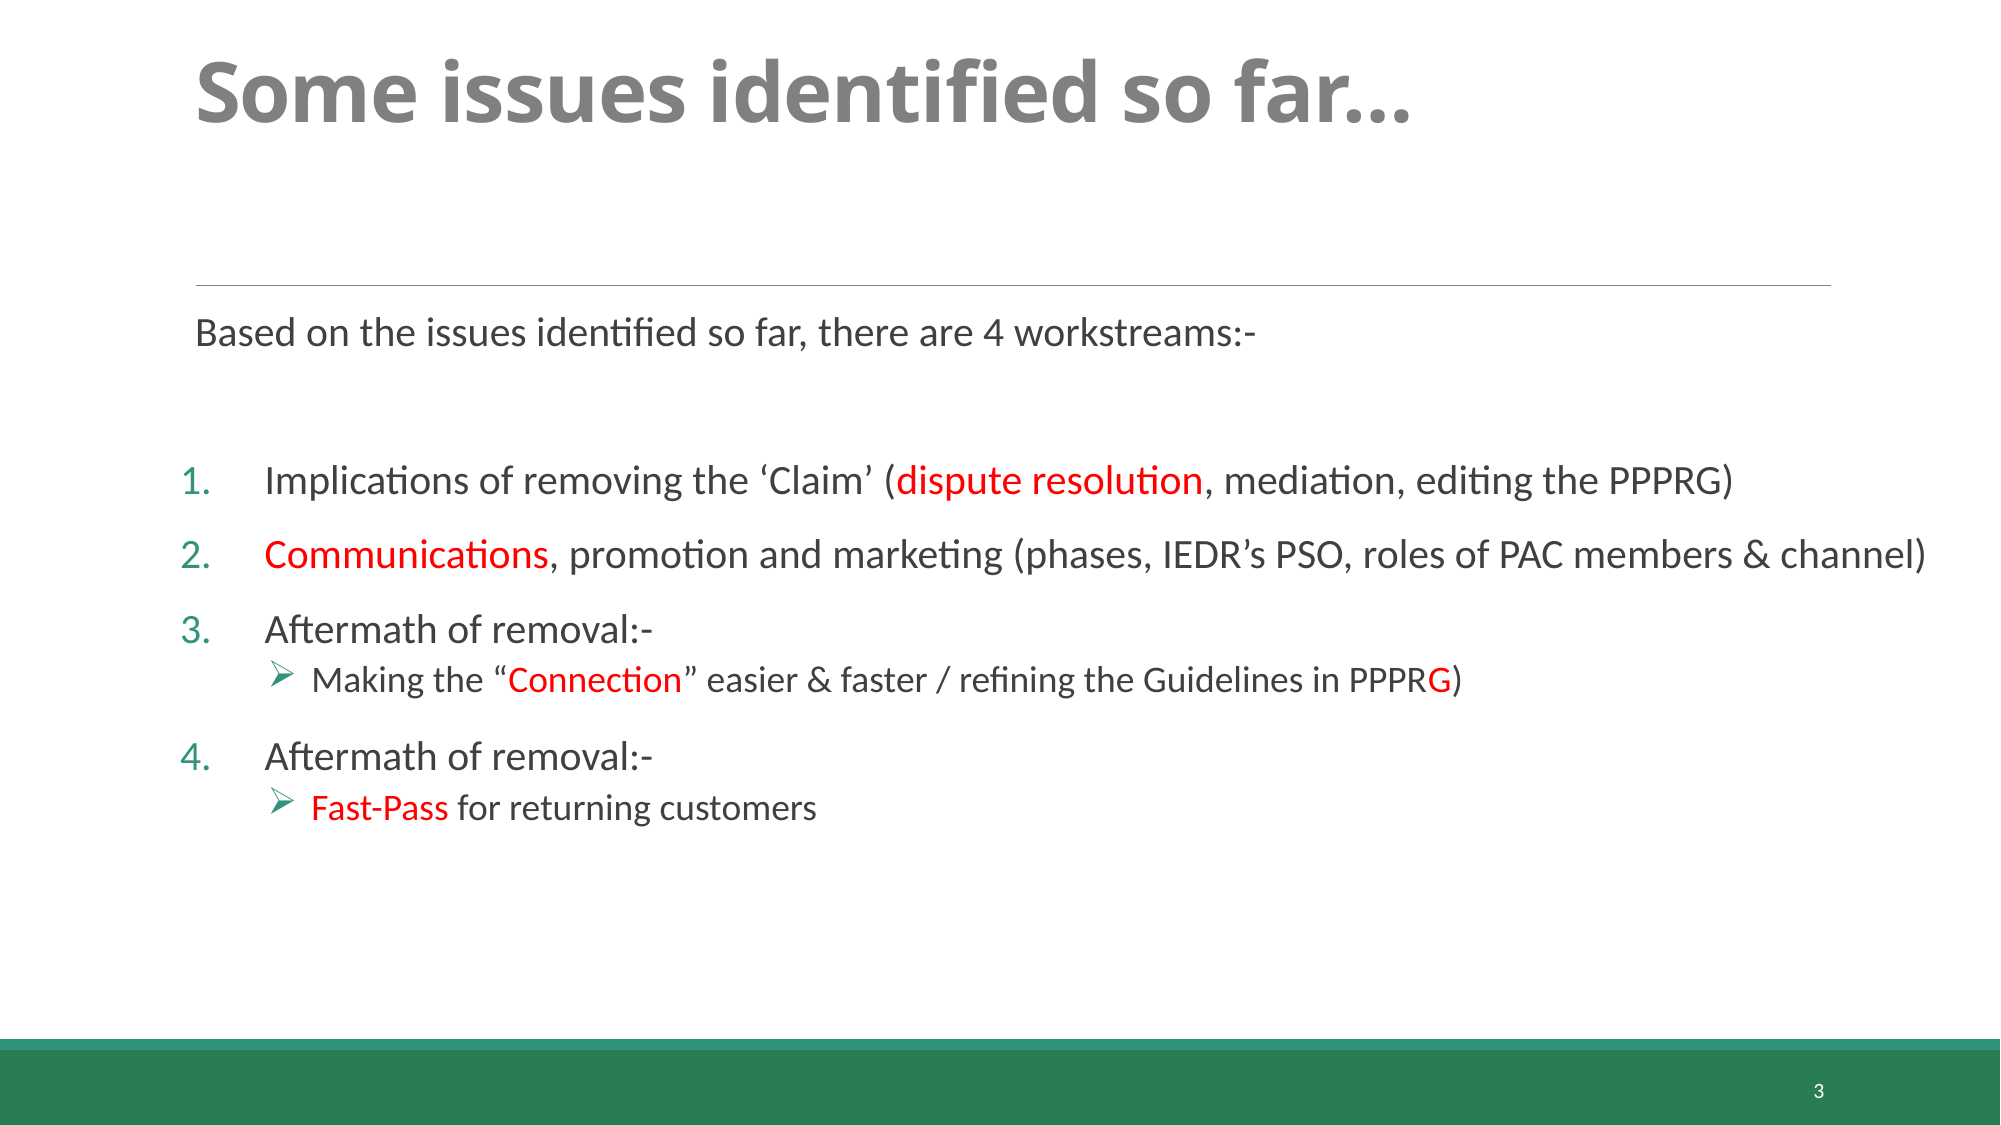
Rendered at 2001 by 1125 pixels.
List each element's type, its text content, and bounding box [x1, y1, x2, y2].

title Some issues identified so far… [180, 47, 1830, 285]
list Based on the issues identified so far, there are 4 workstreams:- Implications of removing the ‘Claim’ (dispute resolution, mediation, editing the PPPRG) Communications, promotion and marketing (phases, IEDR’s PSO, roles of PAC members & channel) Aftermath of removal:- Making the “Connection” easier & faster / refining the Guidelines in PPPRG) Aftermath of removal:- Fast-Pass for returning customers [180, 302, 1936, 963]
slide_number 3 [1624, 1059, 1840, 1120]
